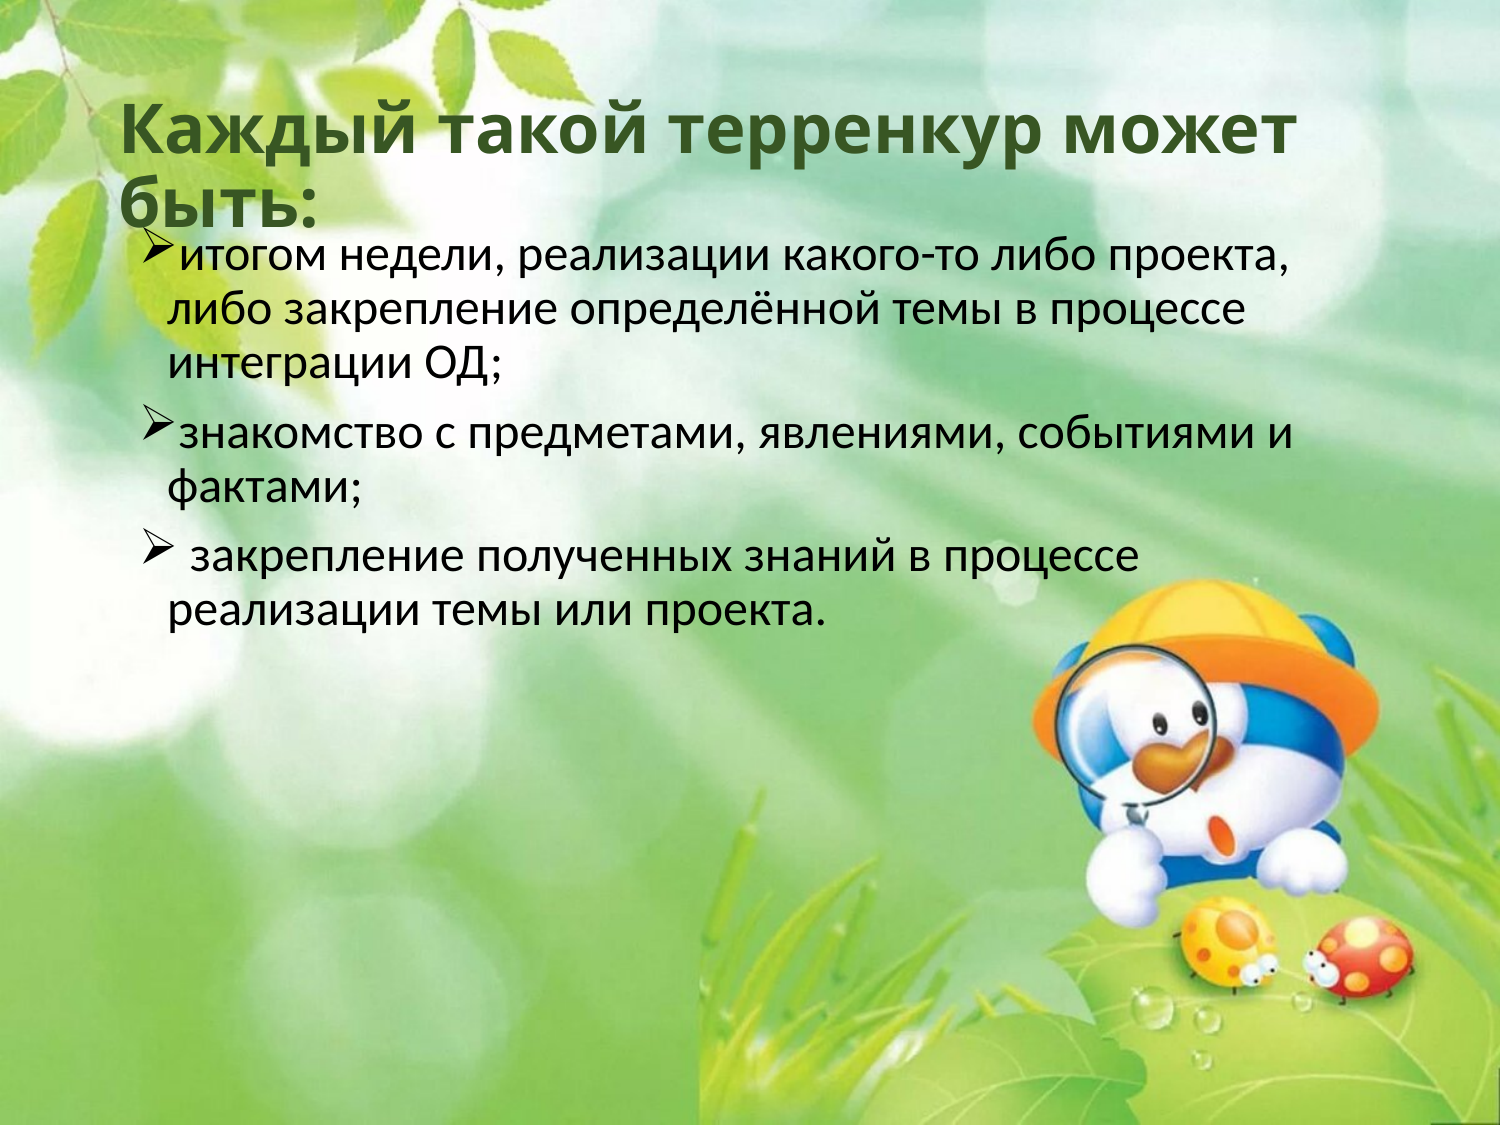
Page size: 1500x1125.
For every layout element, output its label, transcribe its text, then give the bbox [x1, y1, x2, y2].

title Каждый такой терренкур может быть: [103, 59, 1397, 278]
list итогом недели, реализации какого-то либо проекта, либо закрепление определённой темы в процессе интеграции ОД; знакомство с предметами, явлениями, событиями и фактами; закрепление полученных знаний в процессе реализации темы или проекта. [123, 219, 1343, 864]
picture [0, 0, 1500, 1125]
